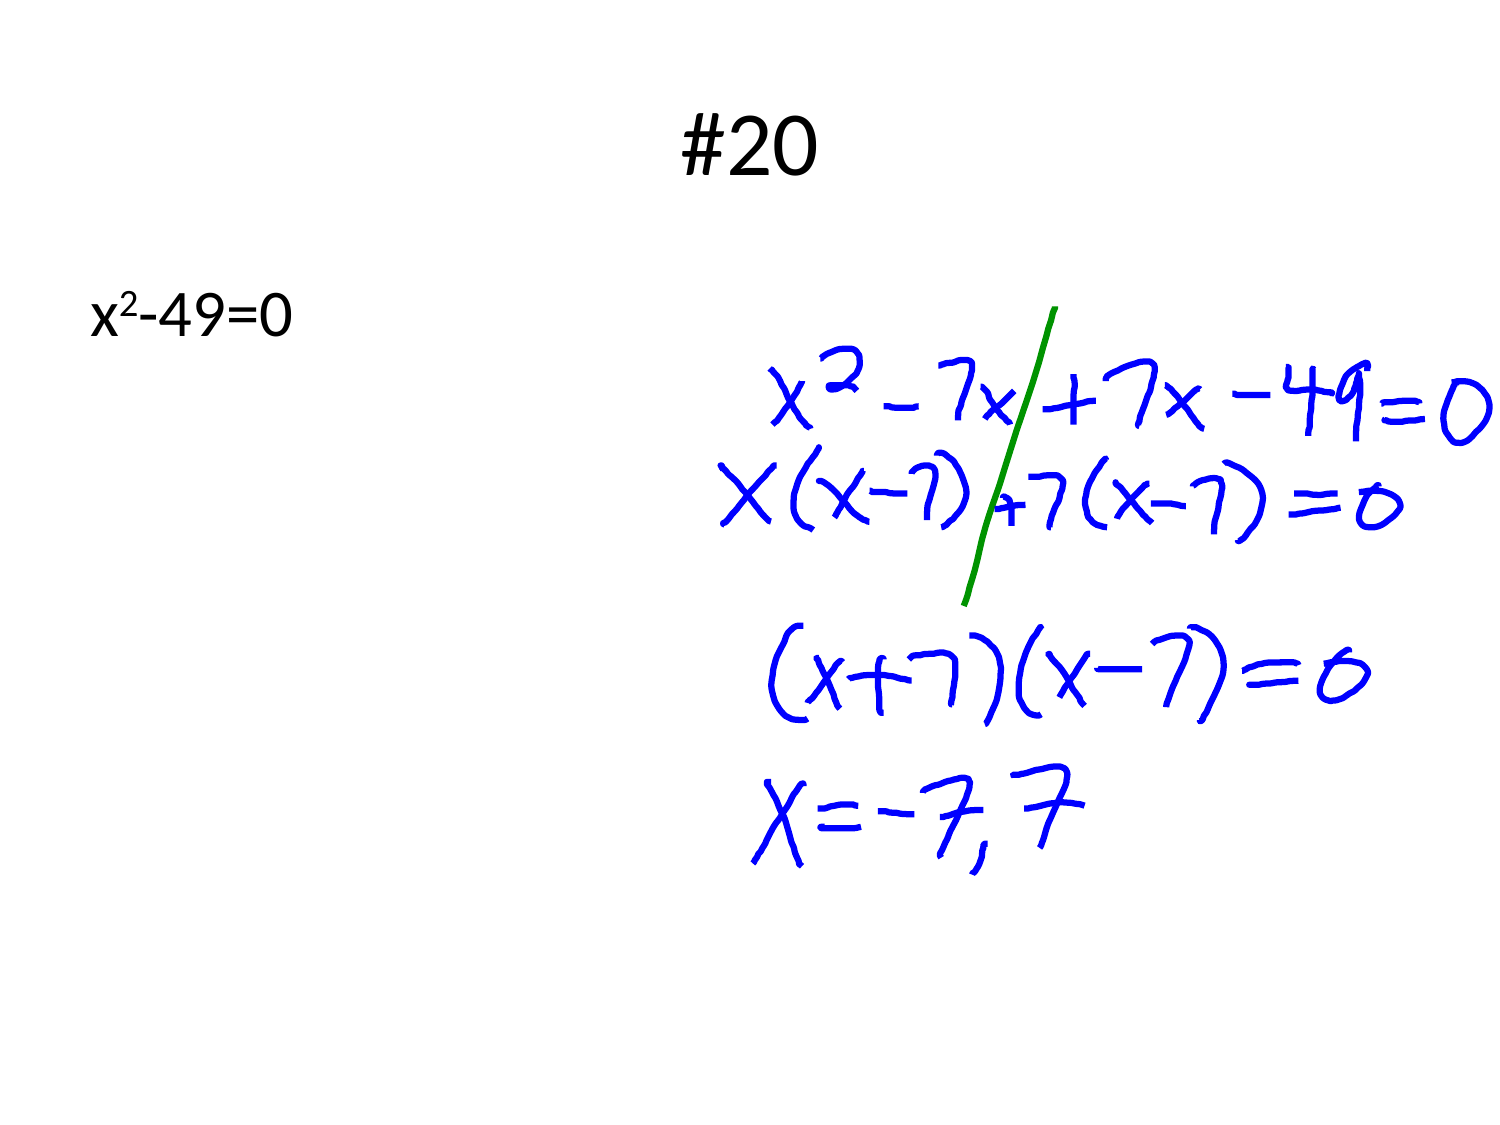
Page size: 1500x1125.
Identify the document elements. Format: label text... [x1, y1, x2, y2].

text_box [1318, 648, 1369, 702]
text_box [1150, 502, 1186, 507]
text_box [1314, 382, 1333, 395]
text_box [1337, 362, 1369, 442]
text_box [1006, 507, 1013, 526]
text_box [1002, 495, 1012, 506]
text_box [980, 385, 996, 408]
text_box [1307, 367, 1315, 436]
text_box [1189, 626, 1225, 723]
text_box [766, 781, 782, 813]
text_box [910, 464, 937, 521]
text_box [1383, 418, 1426, 423]
text_box [994, 504, 1026, 510]
text_box [1182, 403, 1205, 430]
text_box [1104, 360, 1156, 427]
text_box [1164, 384, 1182, 403]
text_box [783, 816, 803, 867]
text_box [719, 464, 747, 495]
text_box [827, 680, 841, 710]
text_box [820, 347, 861, 392]
text_box [1192, 477, 1224, 535]
text_box [877, 657, 885, 714]
text_box [1024, 801, 1085, 810]
text_box [818, 480, 843, 501]
text_box [884, 674, 912, 682]
text_box [1151, 634, 1191, 708]
text_box [770, 625, 808, 721]
title #20 [75, 45, 1425, 233]
text_box [1058, 653, 1091, 698]
text_box [939, 809, 984, 818]
text_box [963, 306, 1056, 607]
text_box [1026, 808, 1057, 849]
text_box [1232, 392, 1271, 396]
text_box [769, 367, 790, 400]
text_box [938, 359, 973, 421]
text_box [1242, 661, 1300, 672]
text_box [1096, 667, 1143, 671]
text_box [791, 401, 812, 430]
text_box [771, 381, 803, 426]
text_box [1047, 653, 1069, 681]
text_box [1132, 502, 1153, 524]
text_box [1248, 679, 1299, 686]
text_box [908, 651, 956, 706]
list x2-49=0 [75, 262, 1425, 1005]
text_box [969, 634, 1002, 725]
text_box [1028, 474, 1065, 529]
text_box [844, 501, 870, 523]
text_box [847, 674, 877, 680]
text_box [869, 489, 908, 495]
text_box [1012, 765, 1069, 807]
text_box [1285, 366, 1311, 392]
text_box [1084, 457, 1108, 529]
text_box [1072, 374, 1076, 403]
text_box [722, 464, 777, 526]
text_box [971, 842, 988, 875]
text_box [922, 776, 971, 859]
text_box [1116, 482, 1150, 520]
text_box [748, 497, 772, 523]
text_box [1223, 461, 1264, 542]
text_box [833, 470, 864, 518]
text_box [1069, 683, 1086, 707]
text_box [1017, 626, 1042, 717]
text_box [792, 446, 820, 531]
text_box [883, 405, 919, 409]
text_box [1165, 387, 1201, 416]
text_box [936, 452, 968, 528]
text_box [996, 409, 1011, 425]
text_box [984, 390, 1015, 420]
text_box [806, 660, 844, 704]
text_box [1114, 481, 1130, 500]
text_box [1358, 484, 1402, 529]
text_box [817, 803, 859, 810]
text_box [877, 810, 915, 815]
text_box [1294, 492, 1338, 496]
text_box [1381, 399, 1421, 405]
text_box [1042, 400, 1096, 410]
text_box [1288, 506, 1341, 516]
text_box [752, 782, 805, 864]
text_box [1442, 380, 1491, 444]
text_box [815, 657, 827, 677]
